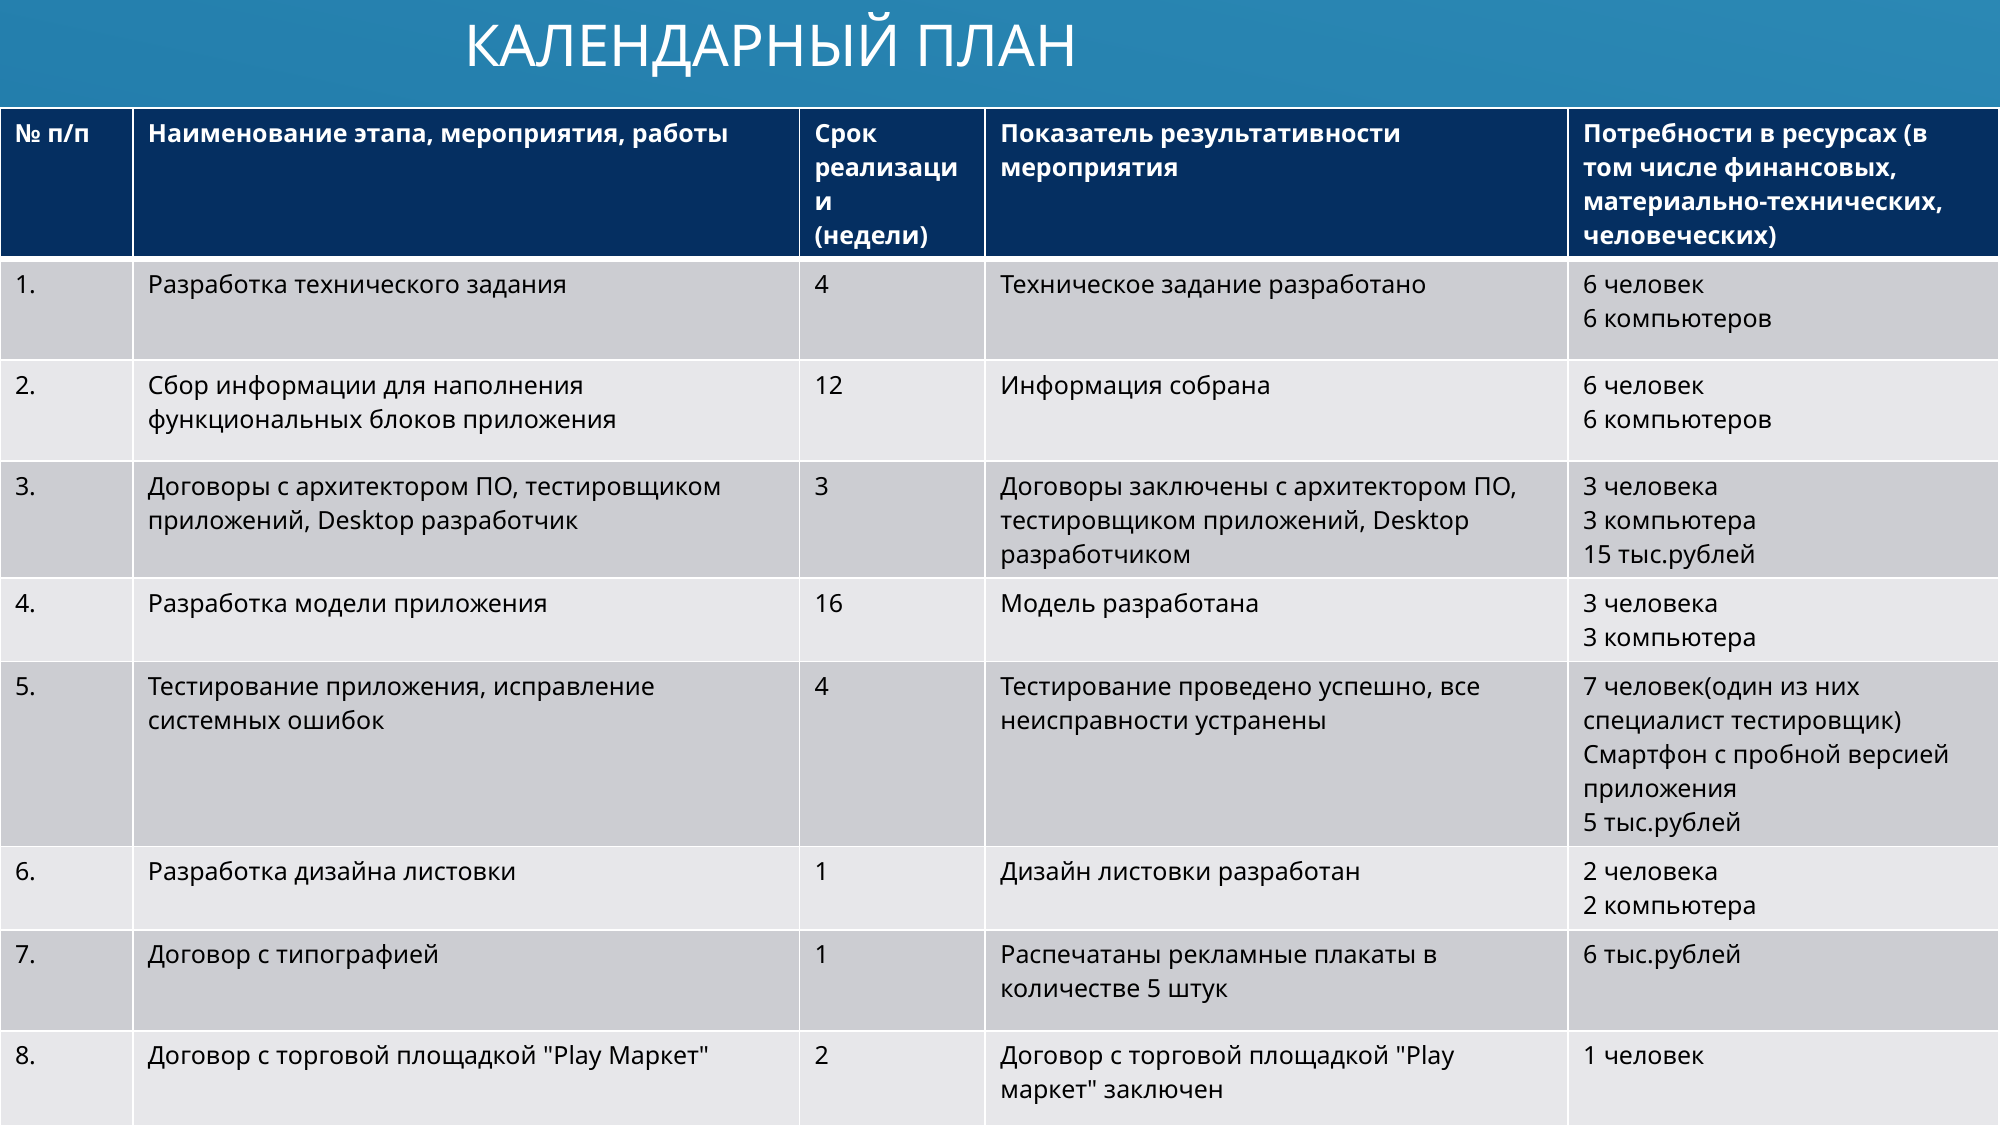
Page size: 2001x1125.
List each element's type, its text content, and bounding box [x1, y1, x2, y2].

table_cell Дизайн листовки разработан [986, 847, 1567, 929]
table_cell Договор с типографией [134, 931, 799, 1030]
table_cell Разработка дизайна листовки [134, 847, 799, 929]
table_cell Тестирование приложения, исправление системных ошибок [134, 662, 799, 846]
table_cell 6 тыс.рублей [1569, 931, 1998, 1030]
table_cell Разработка модели приложения [134, 579, 799, 661]
table_cell 4 [800, 662, 984, 846]
table_cell 6. [1, 847, 132, 929]
table_cell 1 человек [1569, 1032, 1998, 1125]
table_cell Разработка технического задания [134, 262, 799, 359]
title Календарный план [269, 1, 1585, 87]
table_header Наименование этапа, мероприятия, работы [134, 109, 799, 256]
table_cell 1. [1, 262, 132, 359]
table_cell 2. [1, 361, 132, 460]
table_cell 16 [800, 579, 984, 661]
table_cell 1 [800, 847, 984, 929]
table_cell Договор с торговой площадкой "Play Маркет" [134, 1032, 799, 1125]
table_cell 12 [800, 361, 984, 460]
table_cell 2 [800, 1032, 984, 1125]
table_cell Договоры с архитектором ПО, тестировщиком приложений, Desktop разработчик [134, 462, 799, 577]
table_cell Сбор информации для наполнения функциональных блоков приложения [134, 361, 799, 460]
table_cell 4. [1, 579, 132, 661]
table_cell 7. [1, 931, 132, 1030]
table_header Потребности в ресурсах (в том числе финансовых, материально-технических, человеческих) [1569, 109, 1998, 256]
table_cell 5. [1, 662, 132, 846]
table_cell 6 человек 6 компьютеров [1569, 361, 1998, 460]
table_cell 3 [800, 462, 984, 577]
table_cell Информация собрана [986, 361, 1567, 460]
table_cell 6 человек 6 компьютеров [1569, 262, 1998, 359]
table_cell Распечатаны рекламные плакаты в количестве 5 штук [986, 931, 1567, 1030]
table_cell Техническое задание разработано [986, 262, 1567, 359]
table_cell Договор с торговой площадкой "Play маркет" заключен [986, 1032, 1567, 1125]
table_cell 3 человека 3 компьютера 15 тыс.рублей [1569, 462, 1998, 577]
table_cell 4 [800, 262, 984, 359]
table_cell Модель разработана [986, 579, 1567, 661]
table_cell 8. [1, 1032, 132, 1125]
table_cell 3 человека 3 компьютера [1569, 579, 1998, 661]
table_cell 3. [1, 462, 132, 577]
table_header № п/п [1, 109, 132, 256]
table_cell 7 человек(один из них специалист тестировщик) Смартфон с пробной версией приложения 5 тыс.рублей [1569, 662, 1998, 846]
table_header Показатель результативности мероприятия [986, 109, 1567, 256]
table_header Срок реализации (недели) [800, 109, 984, 256]
table_cell Тестирование проведено успешно, все неисправности устранены [986, 662, 1567, 846]
table_cell 2 человека 2 компьютера [1569, 847, 1998, 929]
table_cell Договоры заключены с архитектором ПО, тестировщиком приложений, Desktop разработчиком [986, 462, 1567, 577]
table_cell 1 [800, 931, 984, 1030]
